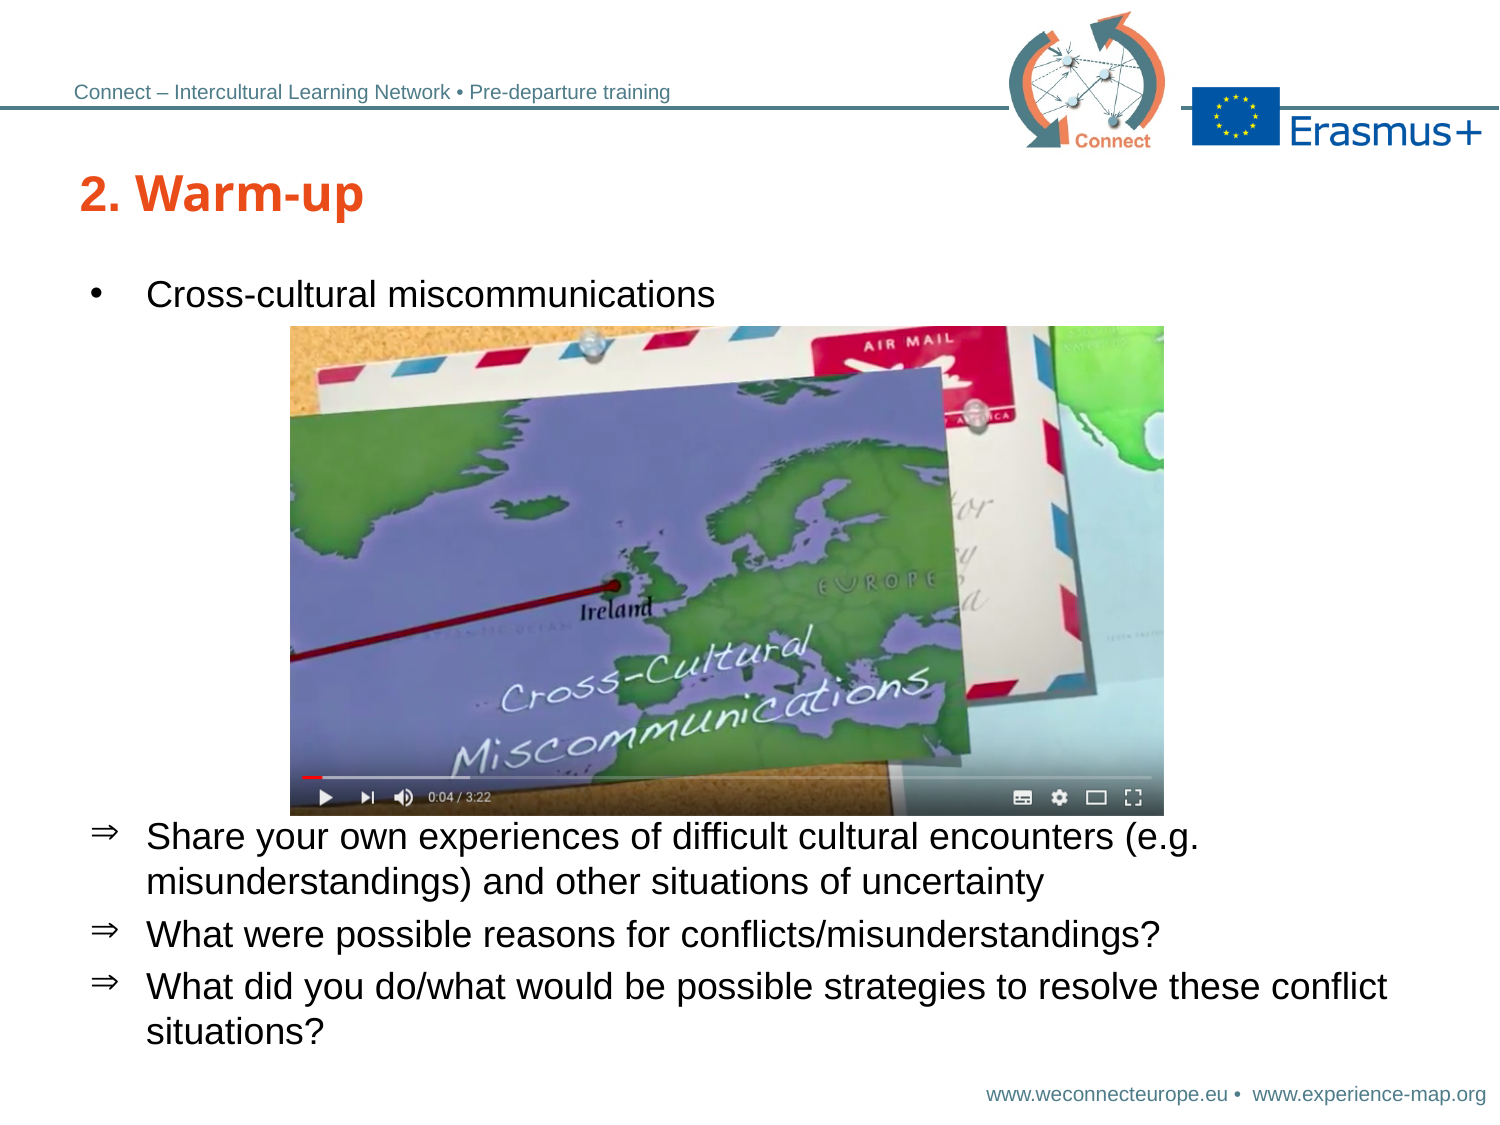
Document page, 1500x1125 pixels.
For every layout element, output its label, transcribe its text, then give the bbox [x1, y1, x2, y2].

picture [1009, 11, 1498, 162]
list Cross-cultural miscommunications https://www.youtube.com/watch?v=ebRQQwzRo1o Share your own experiences of difficult cultural encounters (e.g. misunderstandings) and other situations of uncertainty What were possible reasons for conflicts/misunderstandings? What did you do/what would be possible strategies to resolve these conflict situations? [75, 262, 1425, 1005]
text_box 2. Warm-up [64, 153, 928, 229]
picture [288, 326, 1166, 820]
